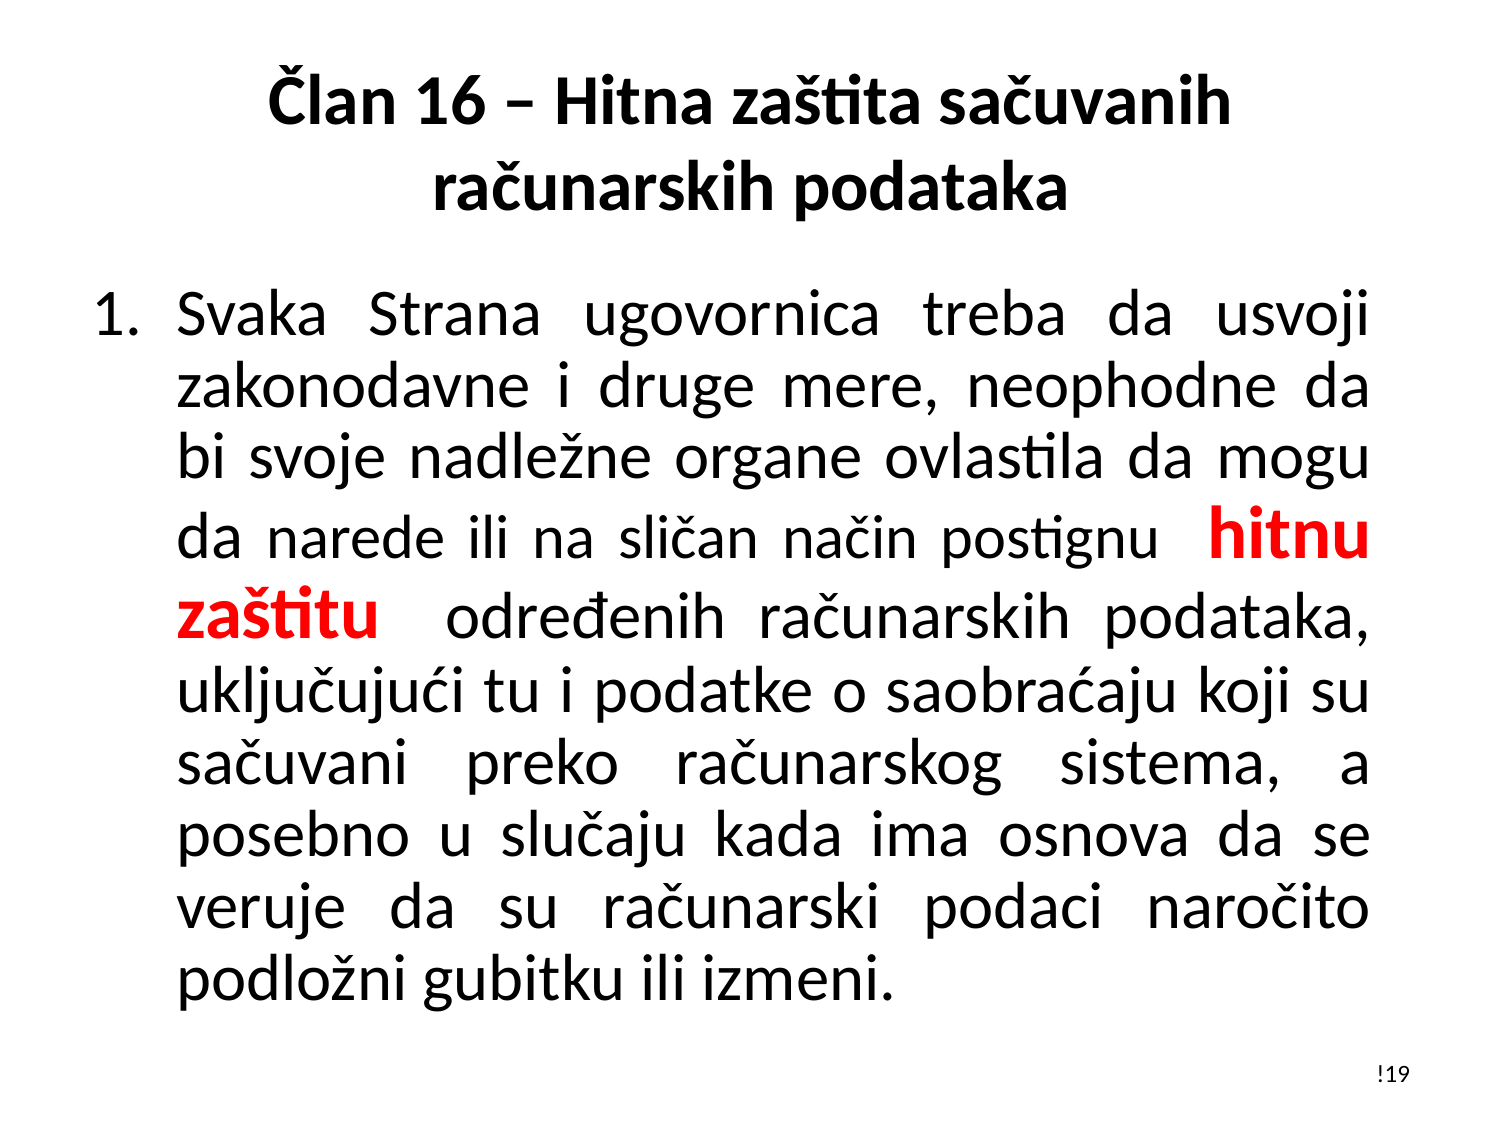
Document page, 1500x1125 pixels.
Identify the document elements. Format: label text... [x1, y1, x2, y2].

title Član 16 – Hitna zaštita sačuvanih računarskih podataka [76, 44, 1426, 232]
slide_number !19 [1074, 1042, 1425, 1103]
list Svaka Strana ugovornica treba da usvoji zakonodavne i druge mere, neophodne da bi svoje nadležne organe ovlastila da mogu da narede ili na sličan način postignu hitnu zaštitu određenih računarskih podataka, uključujući tu i podatke o saobraćaju koji su sačuvani preko računarskog sistema, a posebno u slučaju kada ima osnova da se veruje da su računarski podaci naročito podložni gubitku ili izmeni. [76, 269, 1388, 1002]
